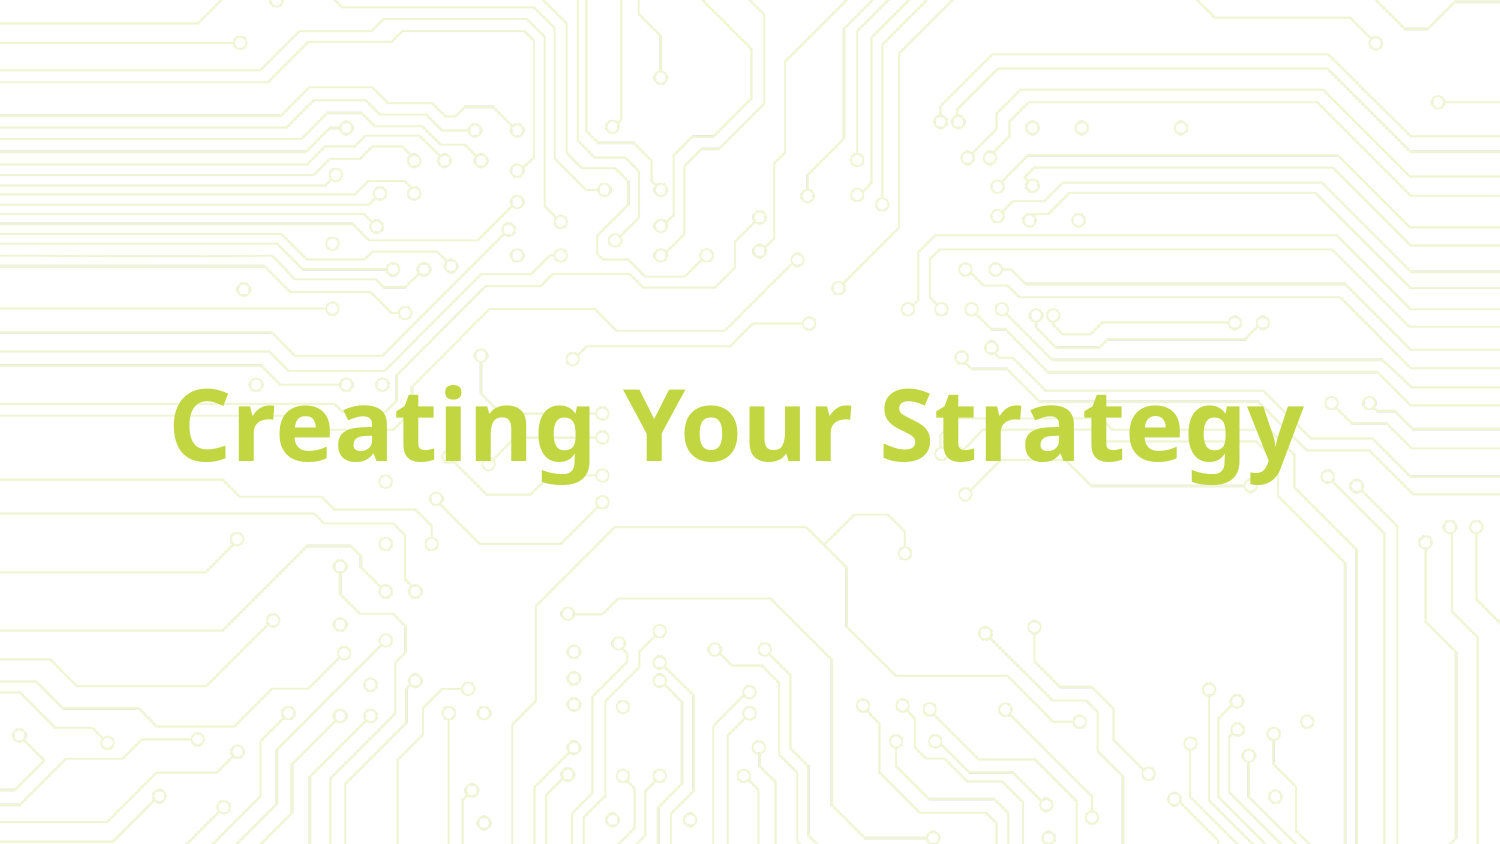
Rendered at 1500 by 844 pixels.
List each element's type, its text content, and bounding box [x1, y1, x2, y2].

title Creating Your Strategy [51, 352, 1449, 491]
